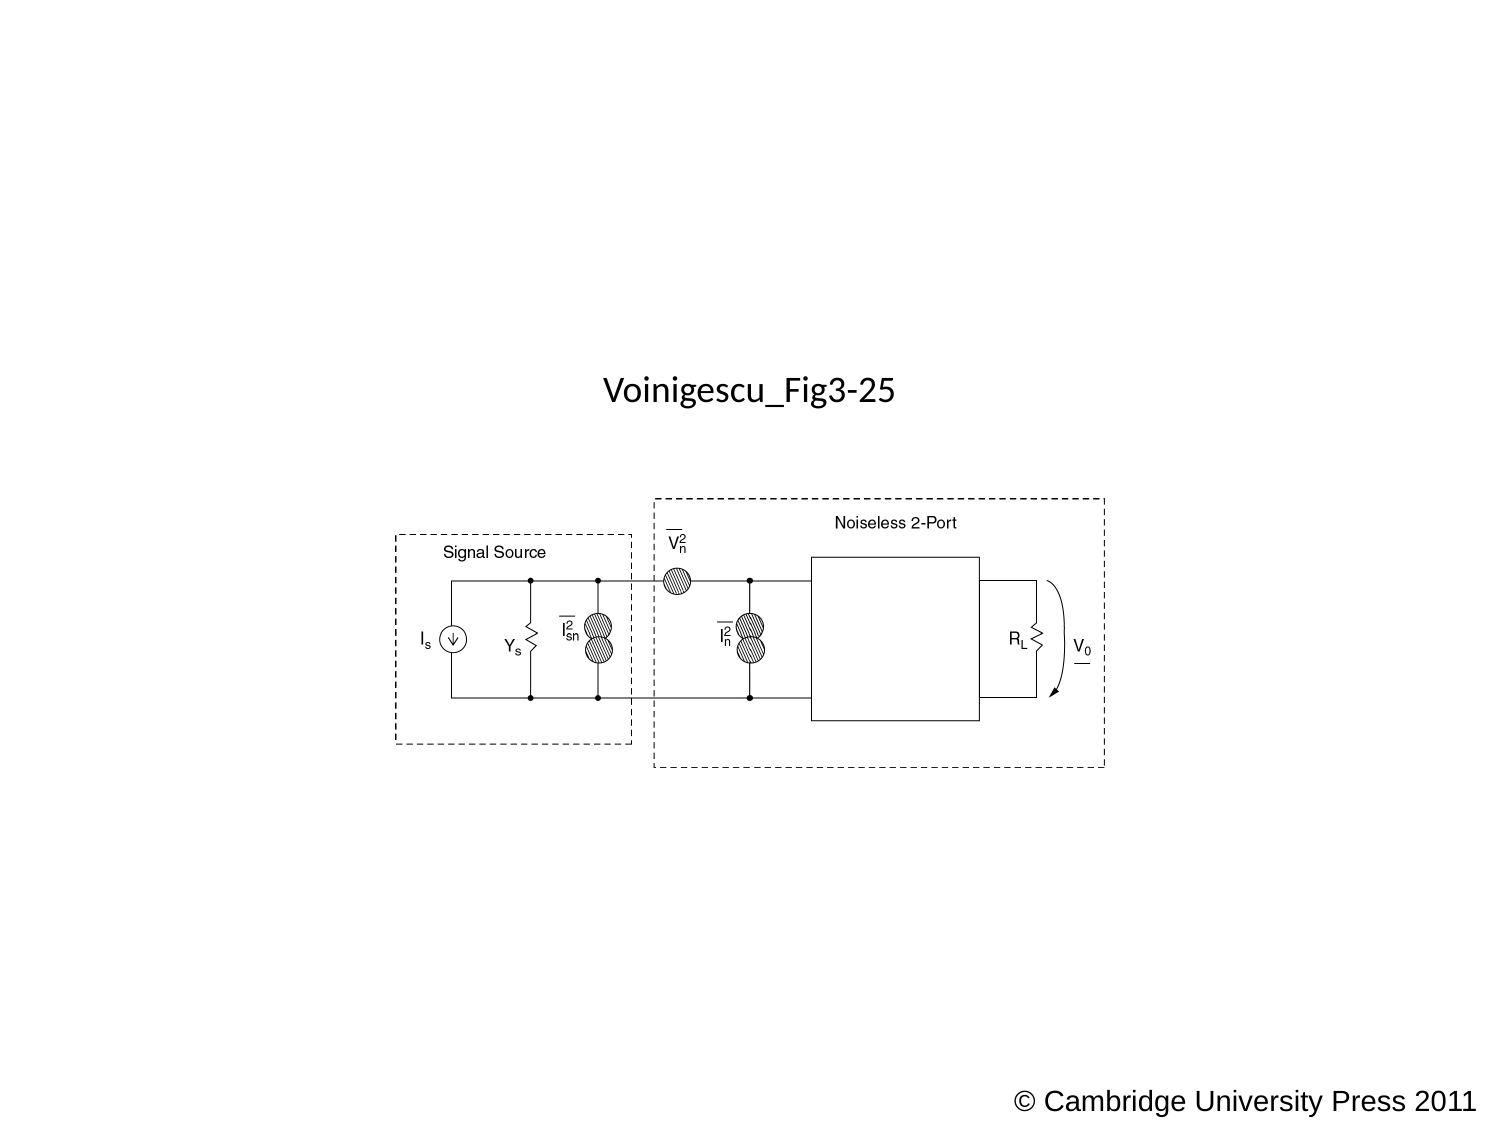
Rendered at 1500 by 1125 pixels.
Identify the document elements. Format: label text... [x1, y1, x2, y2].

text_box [395, 357, 1105, 768]
text_box © Cambridge University Press 2011 [907, 1074, 1493, 1125]
